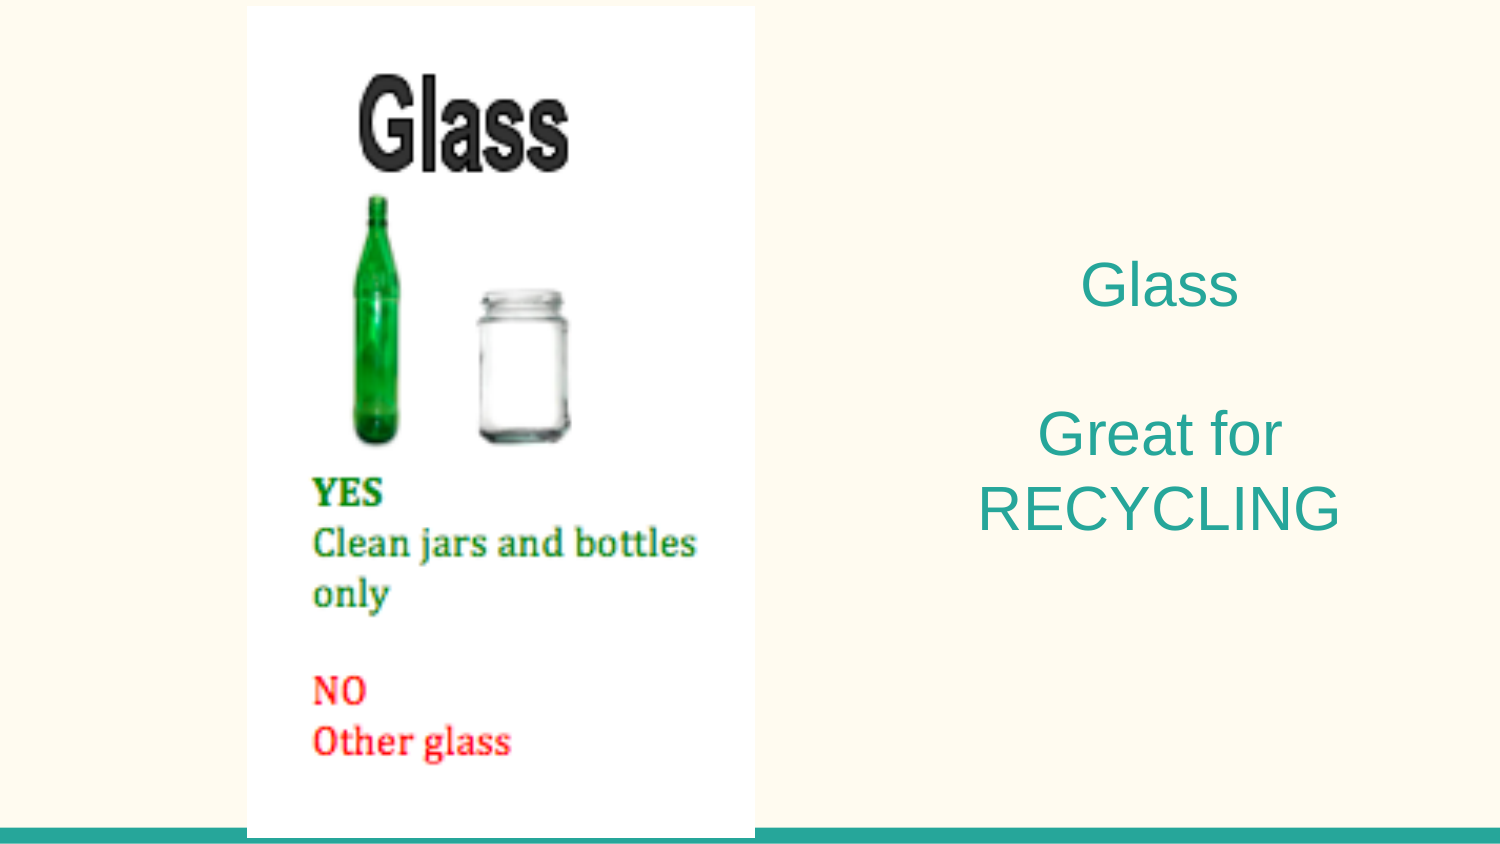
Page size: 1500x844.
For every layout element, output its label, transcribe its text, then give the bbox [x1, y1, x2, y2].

picture [247, 5, 756, 838]
text_box Glass Great for RECYCLING [885, 228, 1436, 588]
